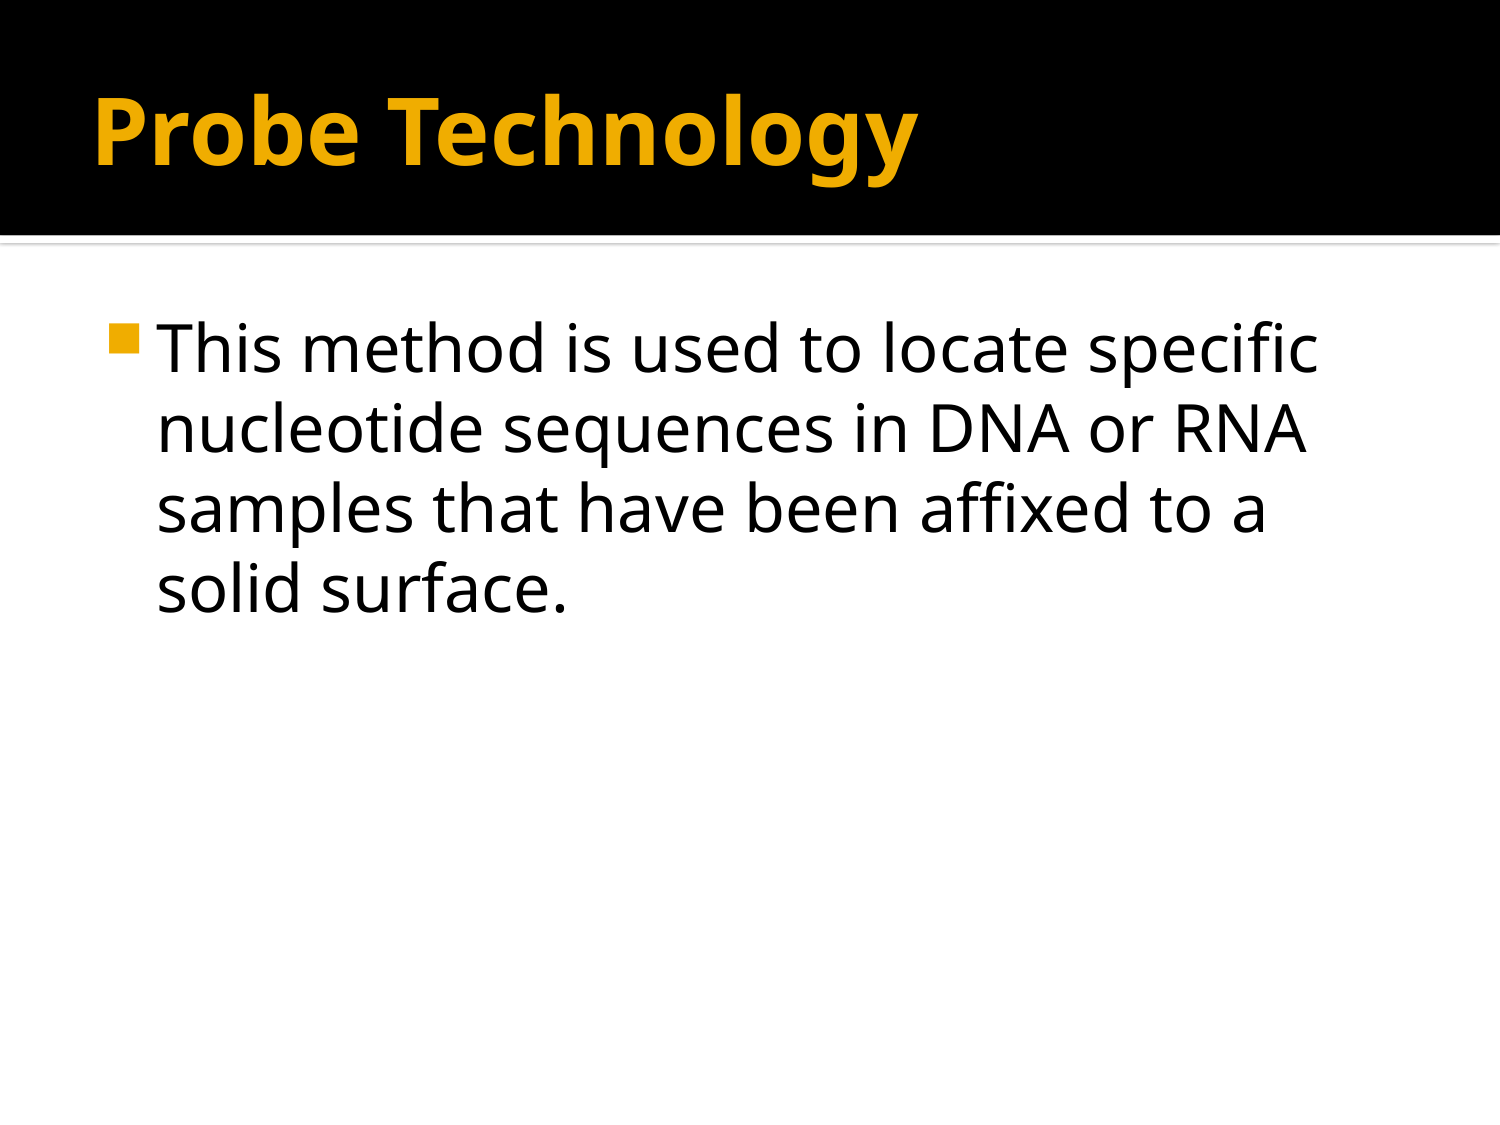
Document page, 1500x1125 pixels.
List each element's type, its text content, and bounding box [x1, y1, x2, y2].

list This method is used to locate specific nucleotide sequences in DNA or RNA samples that have been affixed to a solid surface. [75, 291, 1425, 1050]
title Probe Technology [75, 25, 1425, 231]
